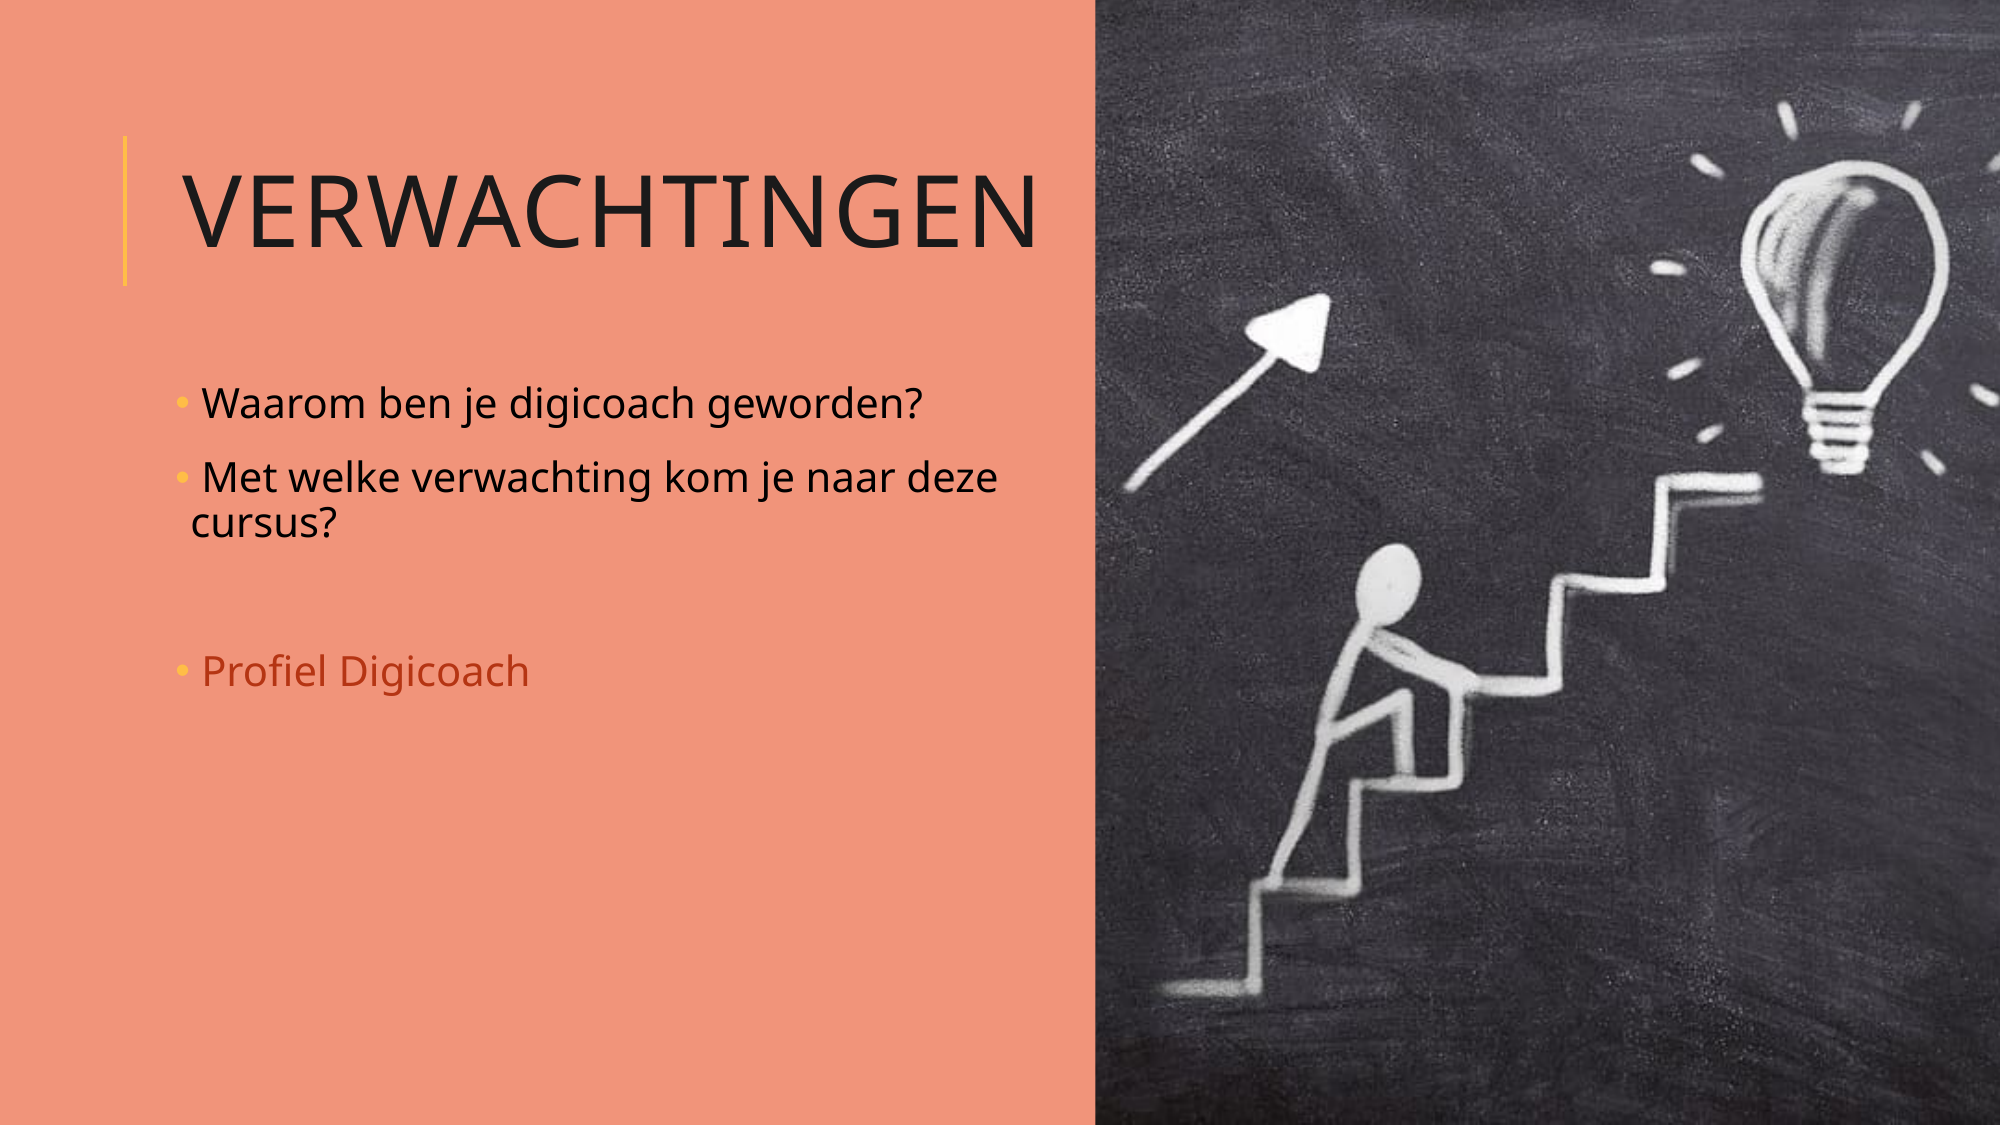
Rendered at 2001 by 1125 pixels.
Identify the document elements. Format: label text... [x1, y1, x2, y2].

list Waarom ben je digicoach geworden? Met welke verwachting kom je naar deze cursus? Profiel Digicoach [168, 375, 1061, 1035]
title Verwachtingen [168, 96, 1061, 342]
picture [1095, 0, 2000, 1125]
